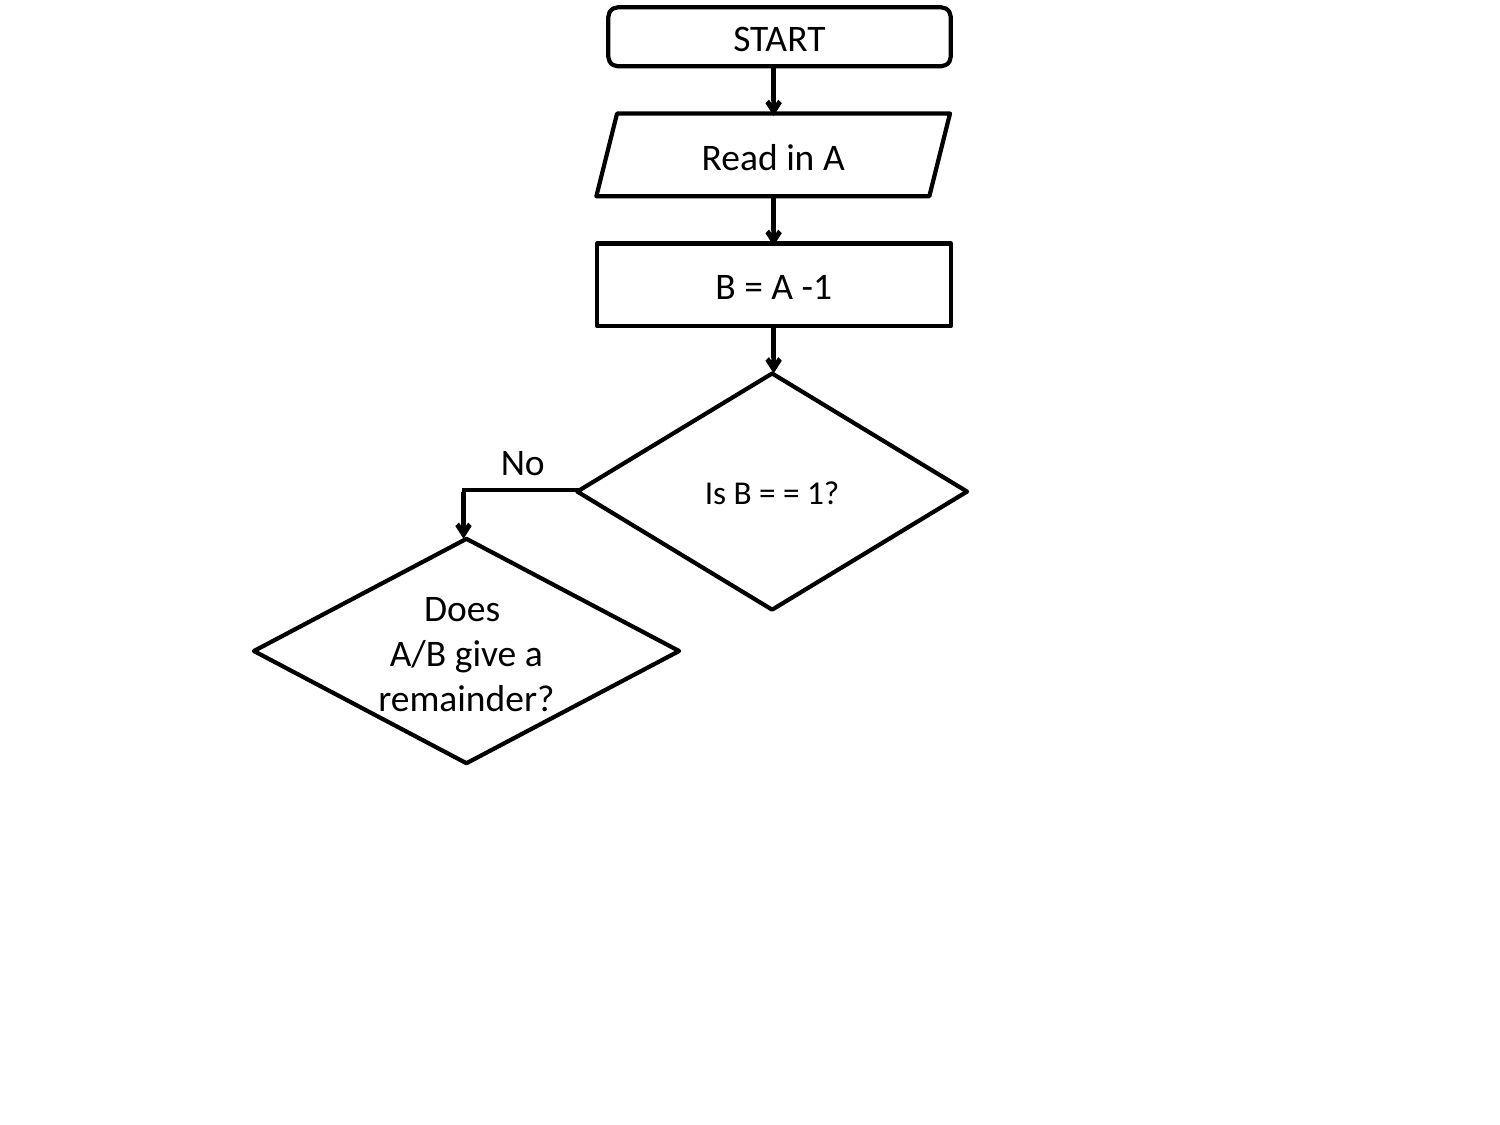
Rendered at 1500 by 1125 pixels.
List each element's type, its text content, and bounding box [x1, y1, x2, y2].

text_box No [486, 431, 560, 489]
text_box Read in A [594, 111, 953, 199]
text_box Does A/B give a remainder? [251, 537, 682, 766]
text_box Is B = = 1? [577, 372, 970, 612]
text_box START [606, 5, 953, 69]
text_box B = A -1 [595, 241, 953, 328]
